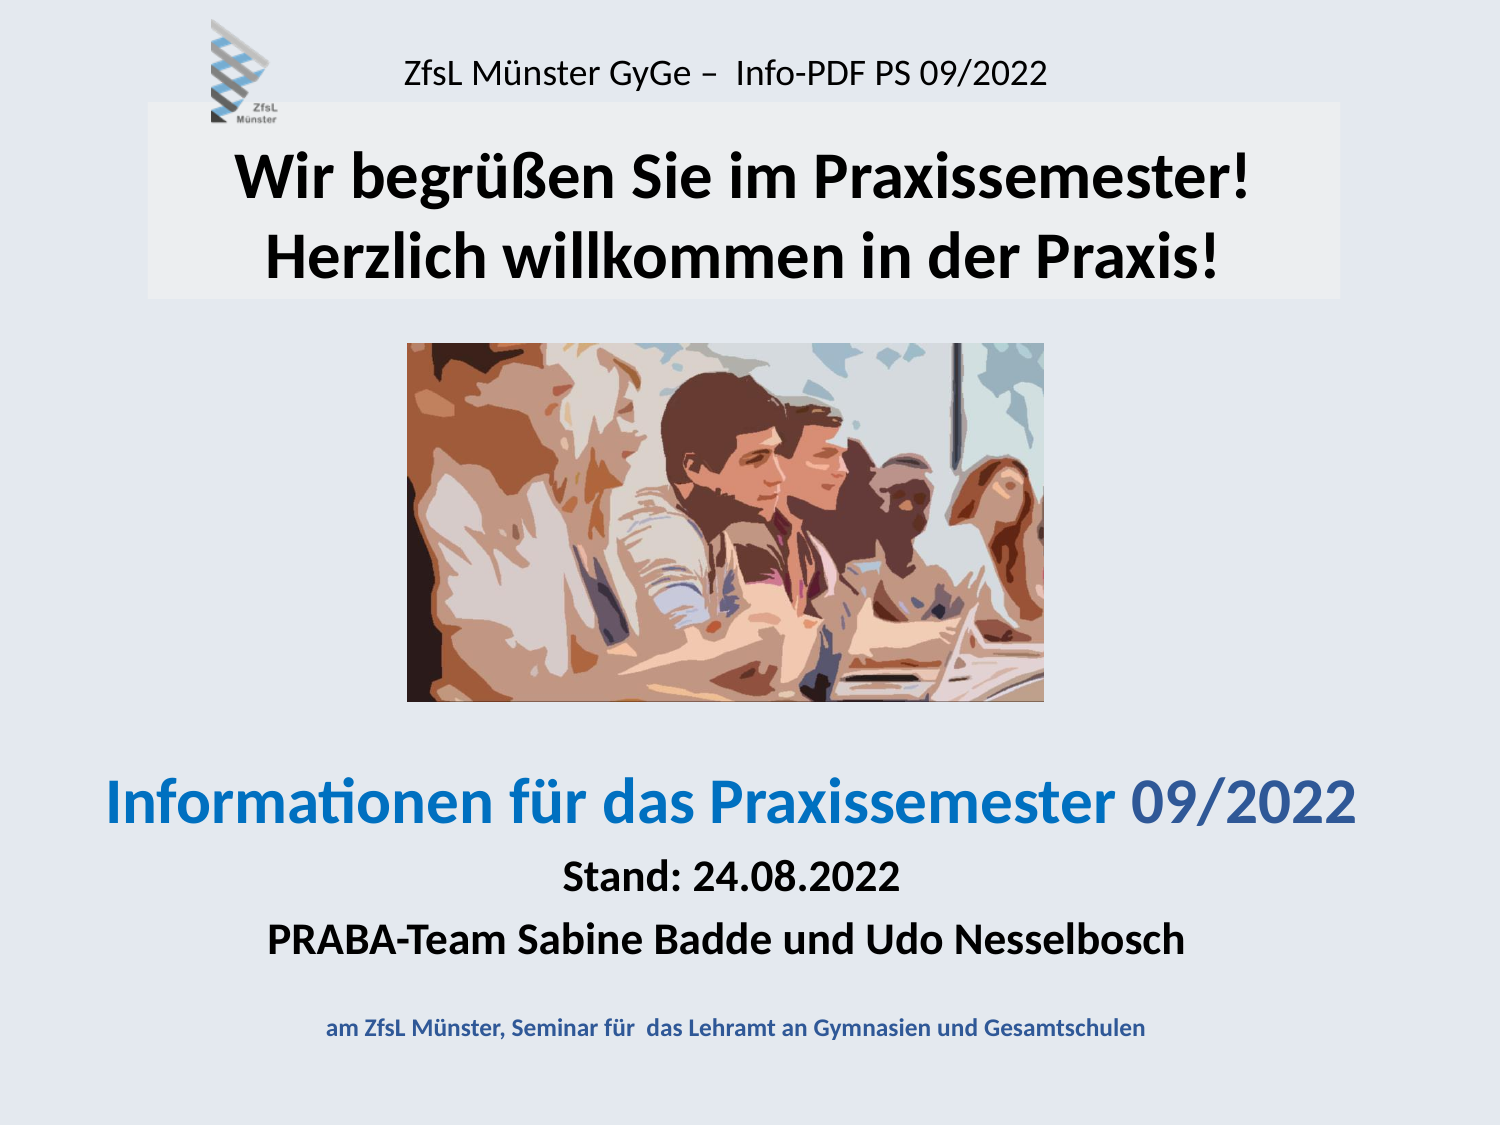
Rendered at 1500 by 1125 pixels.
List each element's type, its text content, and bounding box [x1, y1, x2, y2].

picture [407, 342, 1045, 702]
text_box ZfsL Münster GyGe – Info-PDF PS 09/2022 [182, 0, 1270, 101]
text_box Wir begrüßen Sie im Praxissemester! Herzlich willkommen in der Praxis! [147, 101, 1341, 299]
picture [211, 18, 314, 126]
subtitle Informationen für das Praxissemester 09/2022 Stand: 24.08.2022 PRABA-Team Sabine Badde und Udo Nesselbosch am ZfsL Münster, Seminar für das Lehramt an Gymnasien und Gesamtschulen [88, 751, 1375, 1059]
